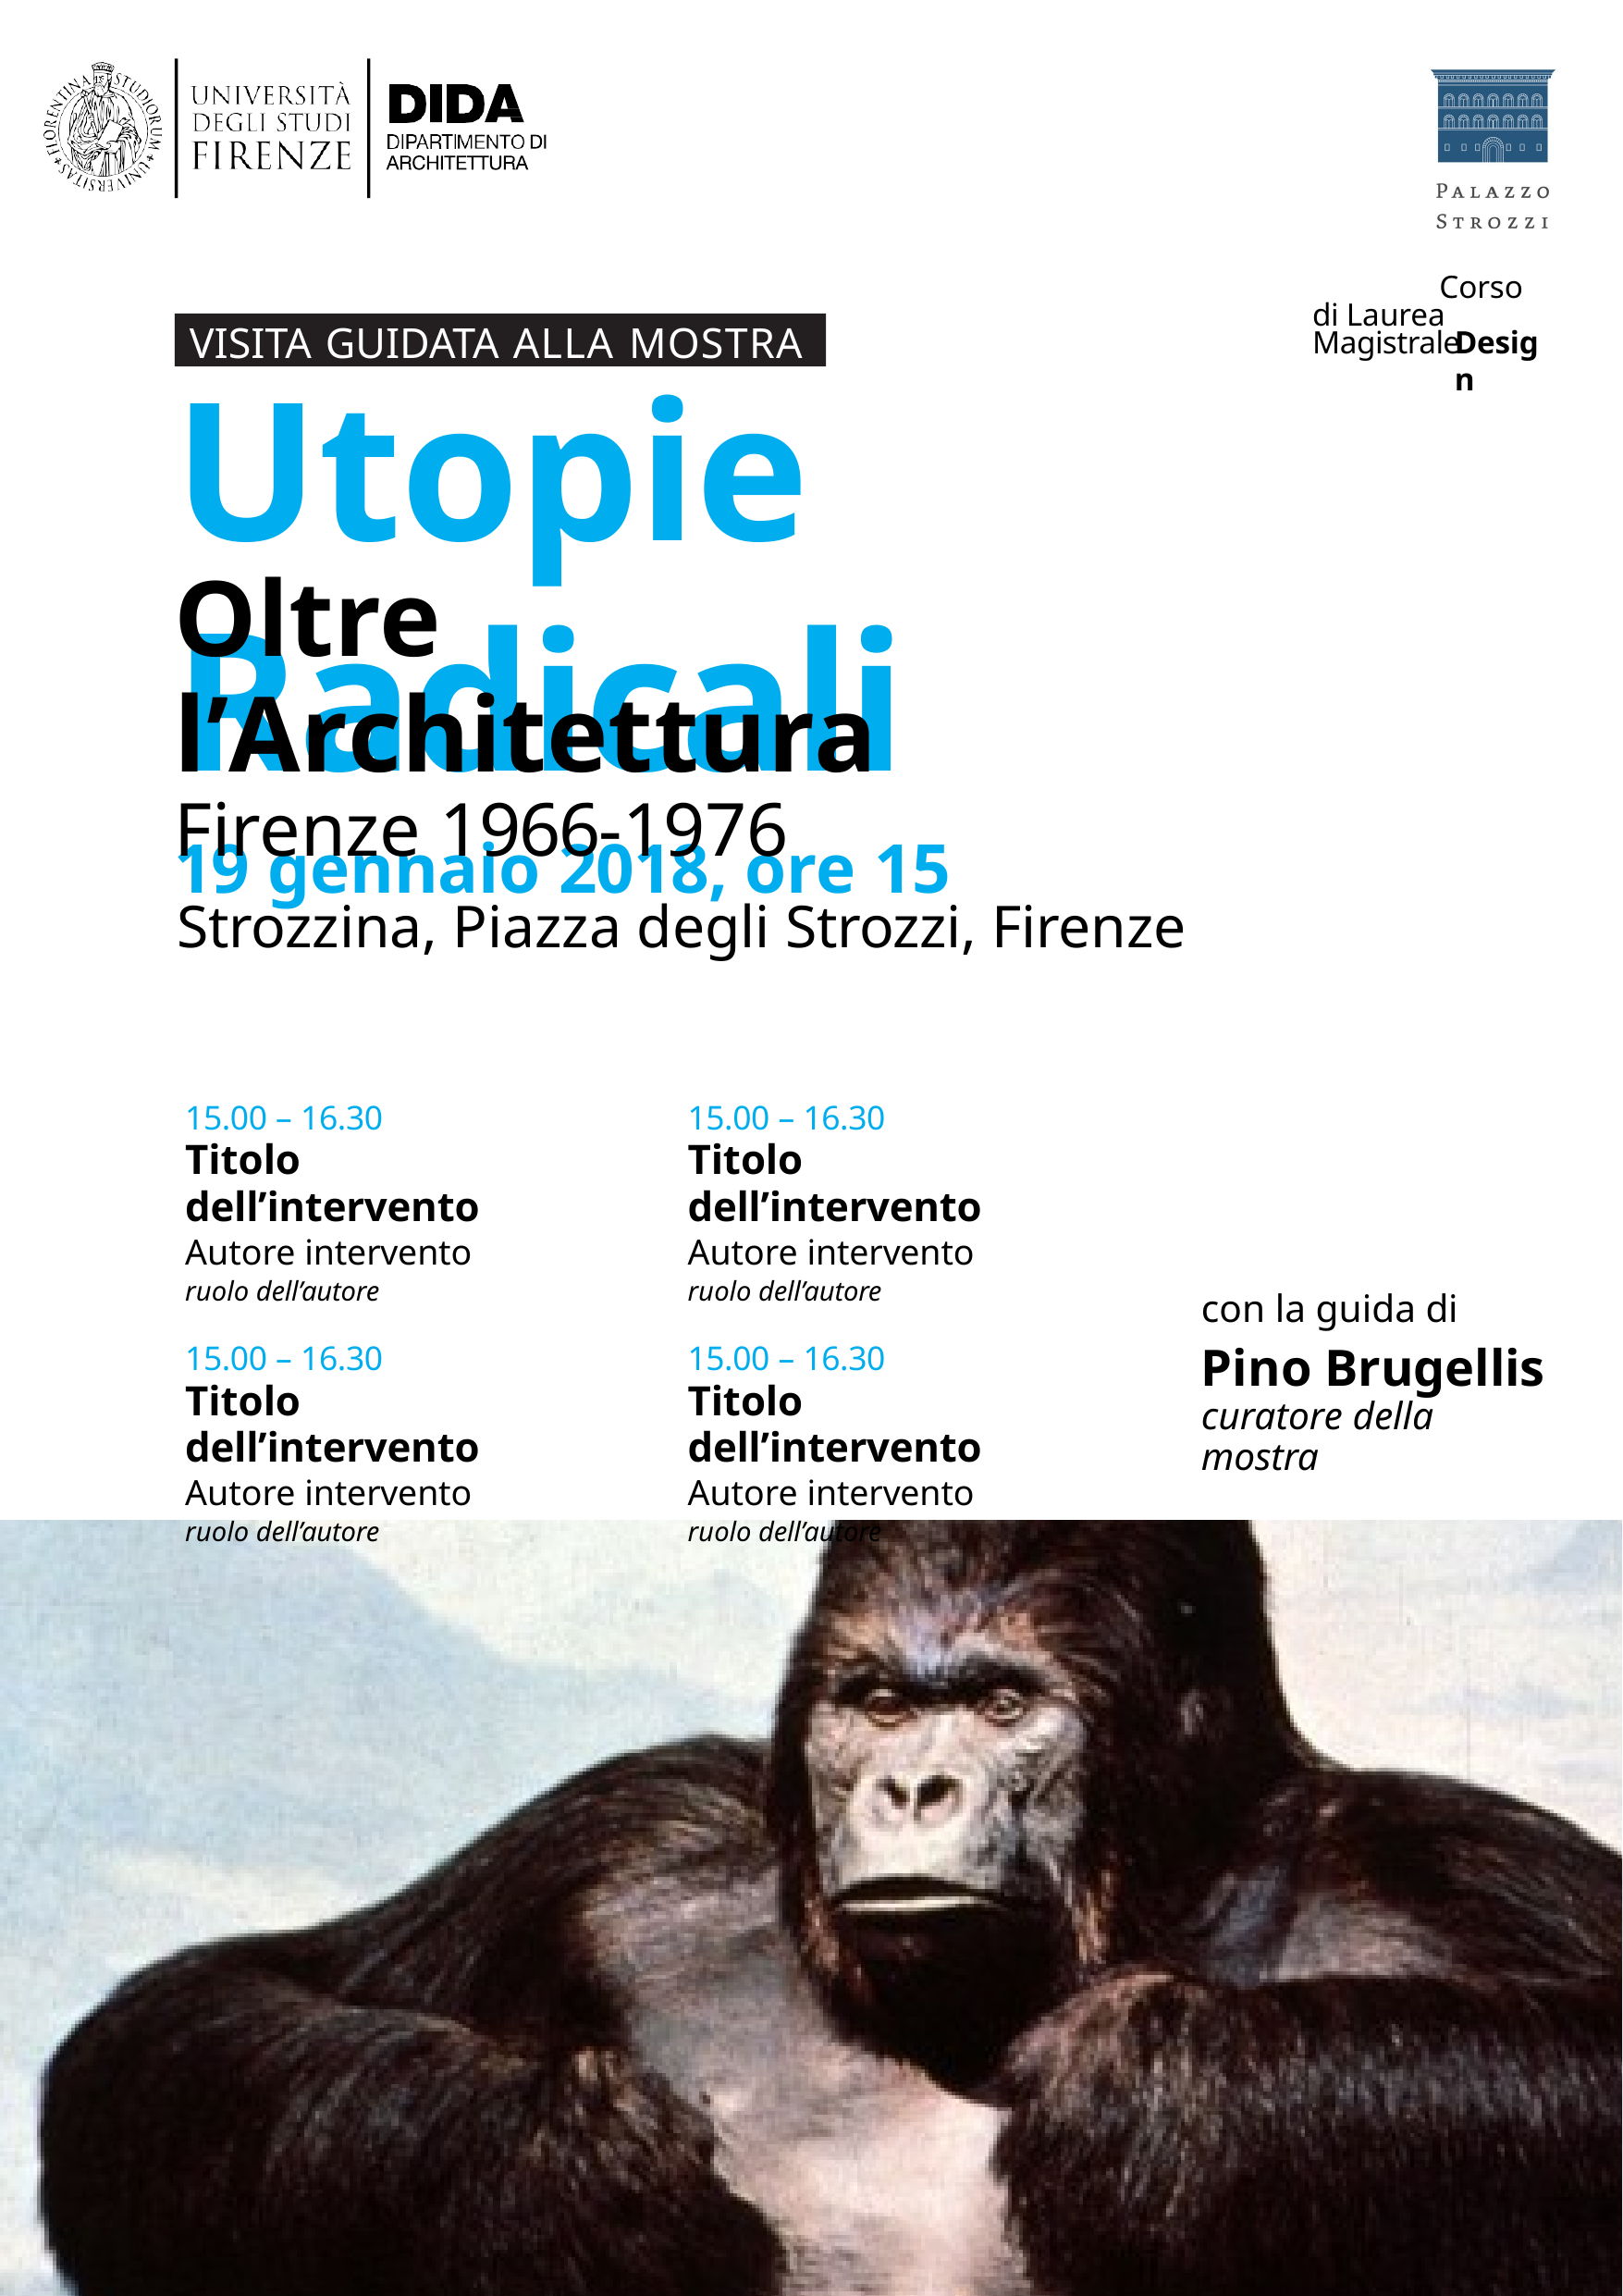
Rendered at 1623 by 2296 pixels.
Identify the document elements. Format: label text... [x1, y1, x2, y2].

picture [0, 1520, 1623, 2296]
picture [458, 134, 524, 149]
text_box Corso di Laurea Magistrale [1310, 265, 1553, 360]
text_box 15.00 – 16.30 Titolo dell’intervento Autore intervento ruolo dell’autore 15.00 – 16.30 Titolo dell’intervento Autore intervento ruolo dell’autore [183, 1096, 561, 1517]
picture [1428, 68, 1558, 228]
picture [191, 81, 351, 105]
text_box VISITA GUIDATA ALLA MOSTRA [174, 313, 827, 367]
text_box Utopie Radicali [172, 347, 1444, 809]
text_box Oltre l’Architettura Firenze 1966-1976 [172, 559, 1037, 871]
text_box 15.00 – 16.30 Titolo dell’intervento Autore intervento ruolo dell’autore 15.00 – 16.30 Titolo dell’intervento Autore intervento ruolo dell’autore [685, 1096, 1064, 1517]
picture [447, 84, 485, 123]
text_box con la guida di Pino Brugellis curatore della mostra [1199, 1275, 1558, 1478]
text_box 19 gennaio 2018, ore 15 Strozzina, Piazza degli Strozzi, Firenze [172, 823, 1401, 959]
picture [387, 134, 456, 149]
picture [389, 84, 426, 123]
picture [192, 113, 350, 131]
picture [191, 141, 350, 169]
text_box Design [1452, 321, 1553, 397]
picture [43, 62, 162, 191]
